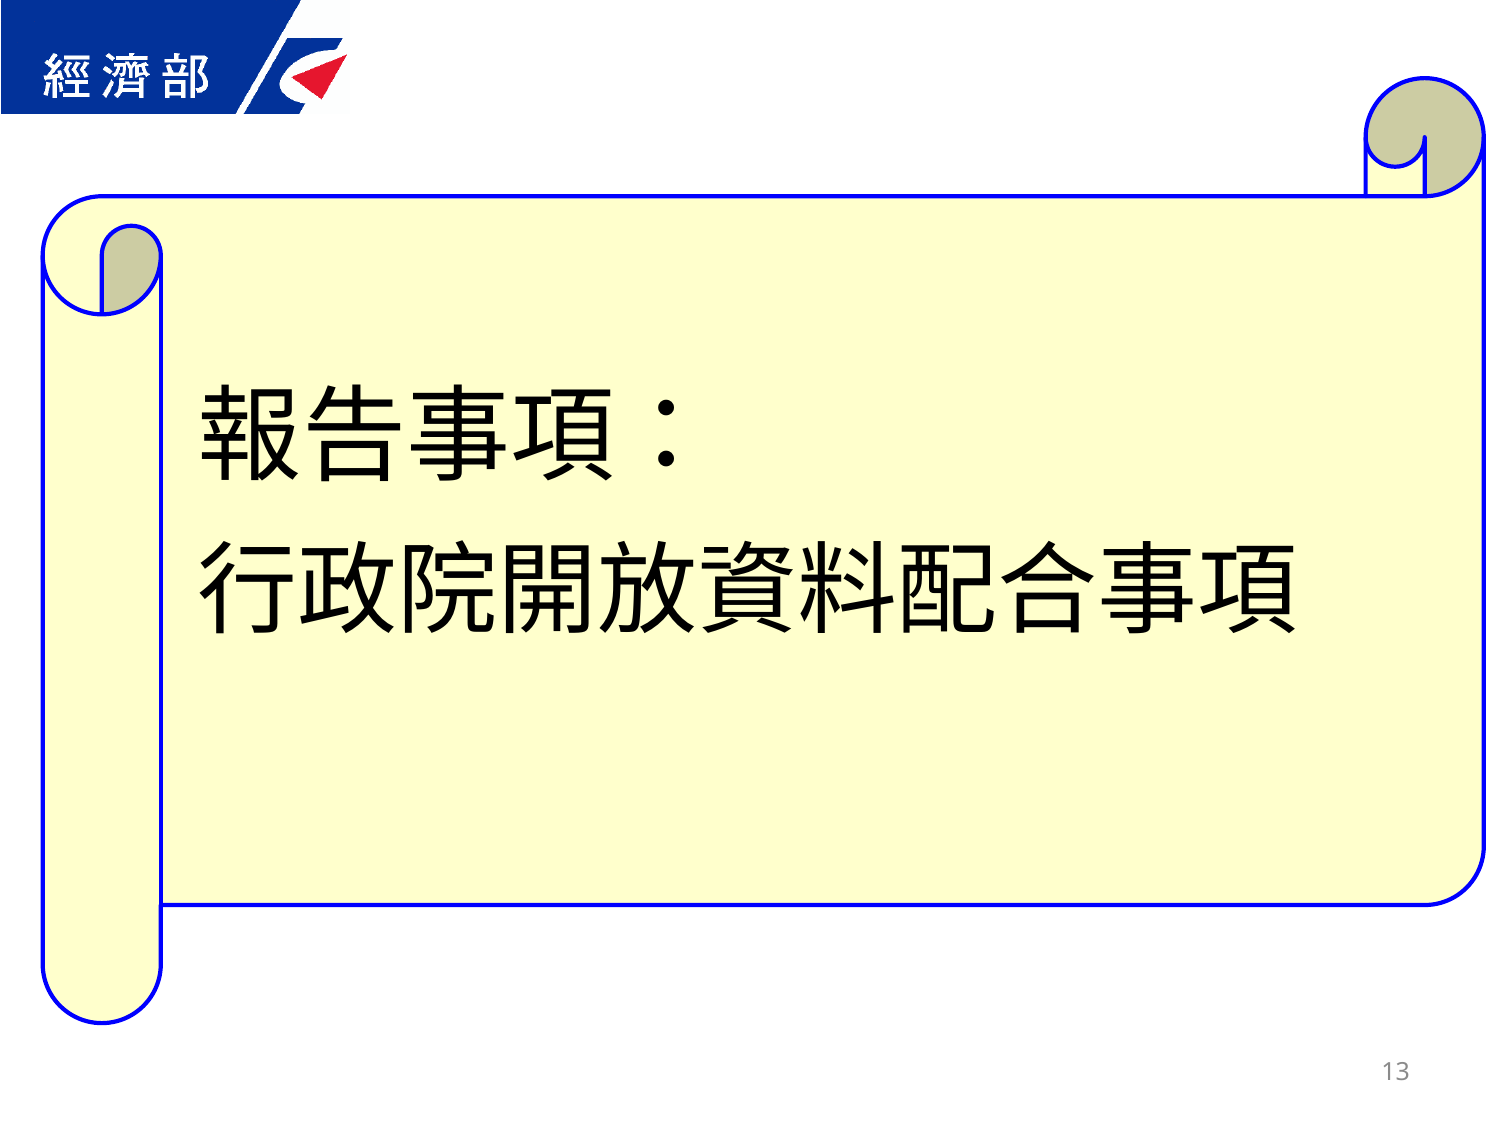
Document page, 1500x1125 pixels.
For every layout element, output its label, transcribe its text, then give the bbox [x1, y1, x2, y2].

slide_number 13 [1074, 1042, 1425, 1103]
picture [0, 0, 350, 114]
text_box [40, 76, 1486, 1026]
text_box 報告事項： 行政院開放資料配合事項 [183, 360, 1424, 653]
